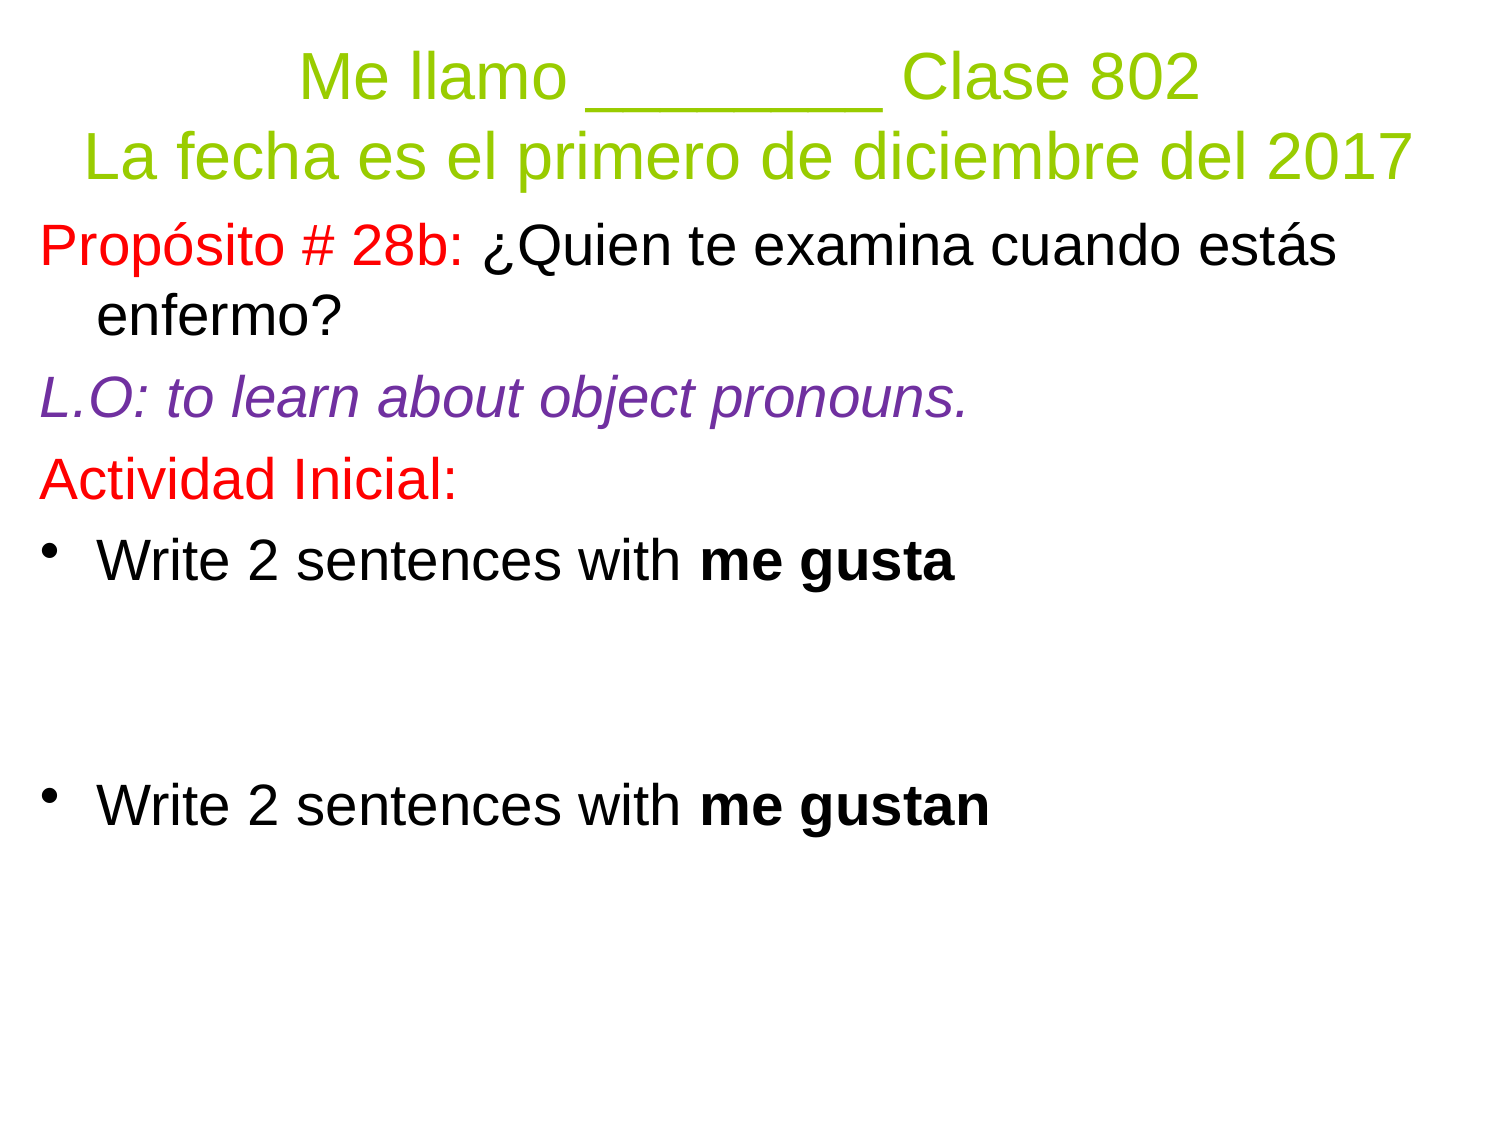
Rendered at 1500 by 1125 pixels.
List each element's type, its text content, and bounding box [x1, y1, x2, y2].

title Me llamo ________ Clase 802 La fecha es el primero de diciembre del 2017 [0, 37, 1500, 188]
list Propósito # 28b: ¿Quien te examina cuando estás enfermo? L.O: to learn about object pronouns. Actividad Inicial: Write 2 sentences with me gusta Write 2 sentences with me gustan [24, 200, 1475, 1100]
